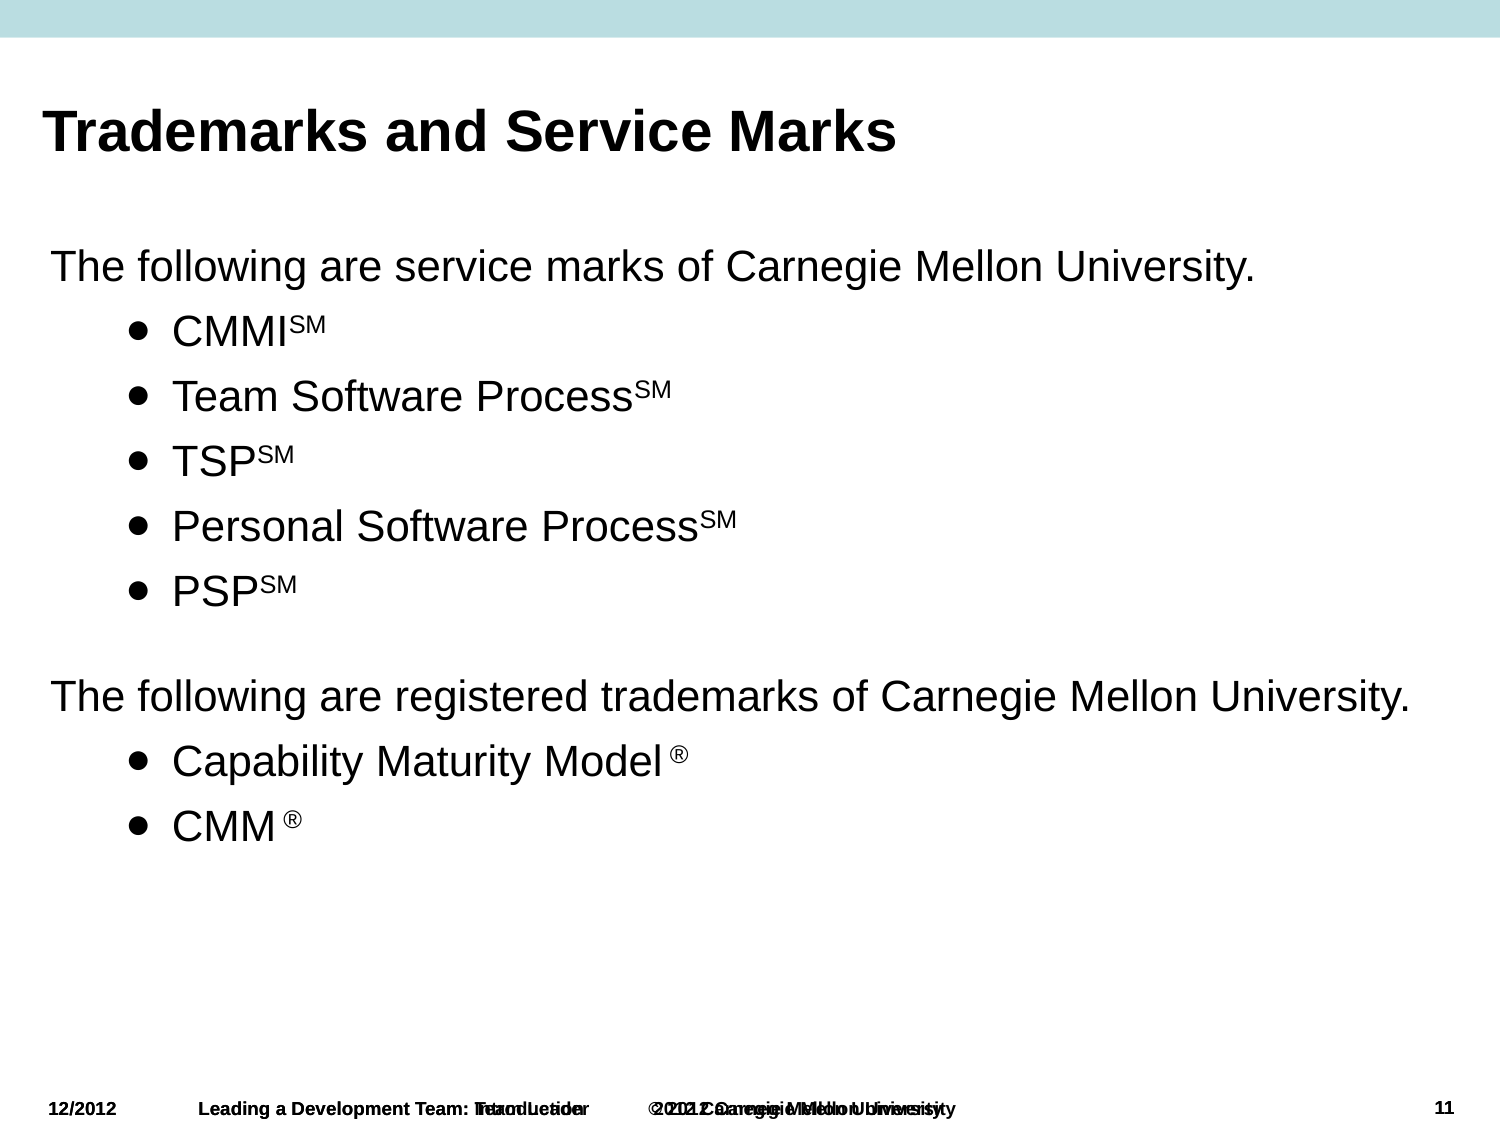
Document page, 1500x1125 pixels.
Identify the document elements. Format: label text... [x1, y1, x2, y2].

title Trademarks and Service Marks [42, 106, 1438, 163]
list The following are service marks of Carnegie Mellon University. CMMISM Team Software ProcessSM TSPSM Personal Software ProcessSM PSPSM The following are registered trademarks of Carnegie Mellon University. Capability Maturity Model ® CMM ® [50, 237, 1437, 1000]
